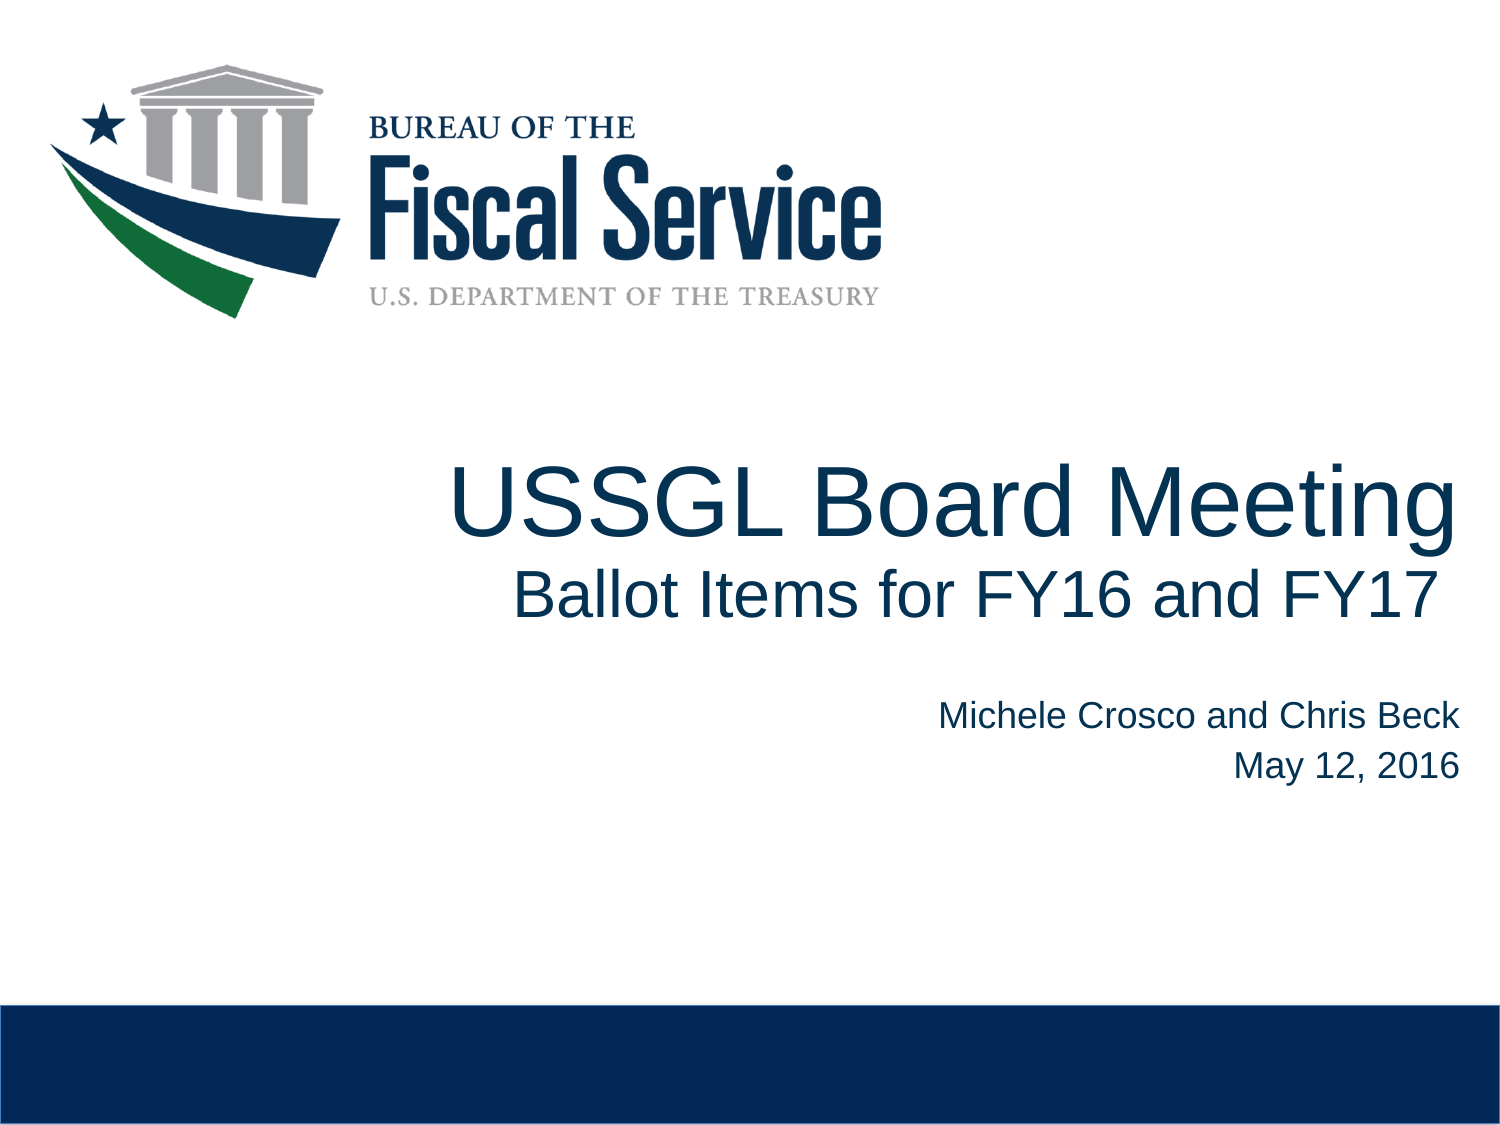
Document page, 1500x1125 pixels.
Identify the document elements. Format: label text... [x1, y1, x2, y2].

text_box USSGL Board Meeting Ballot Items for FY16 and FY17 [199, 437, 1475, 641]
picture [37, 56, 893, 327]
text_box Michele Crosco and Chris Beck May 12, 2016 [114, 687, 1475, 825]
